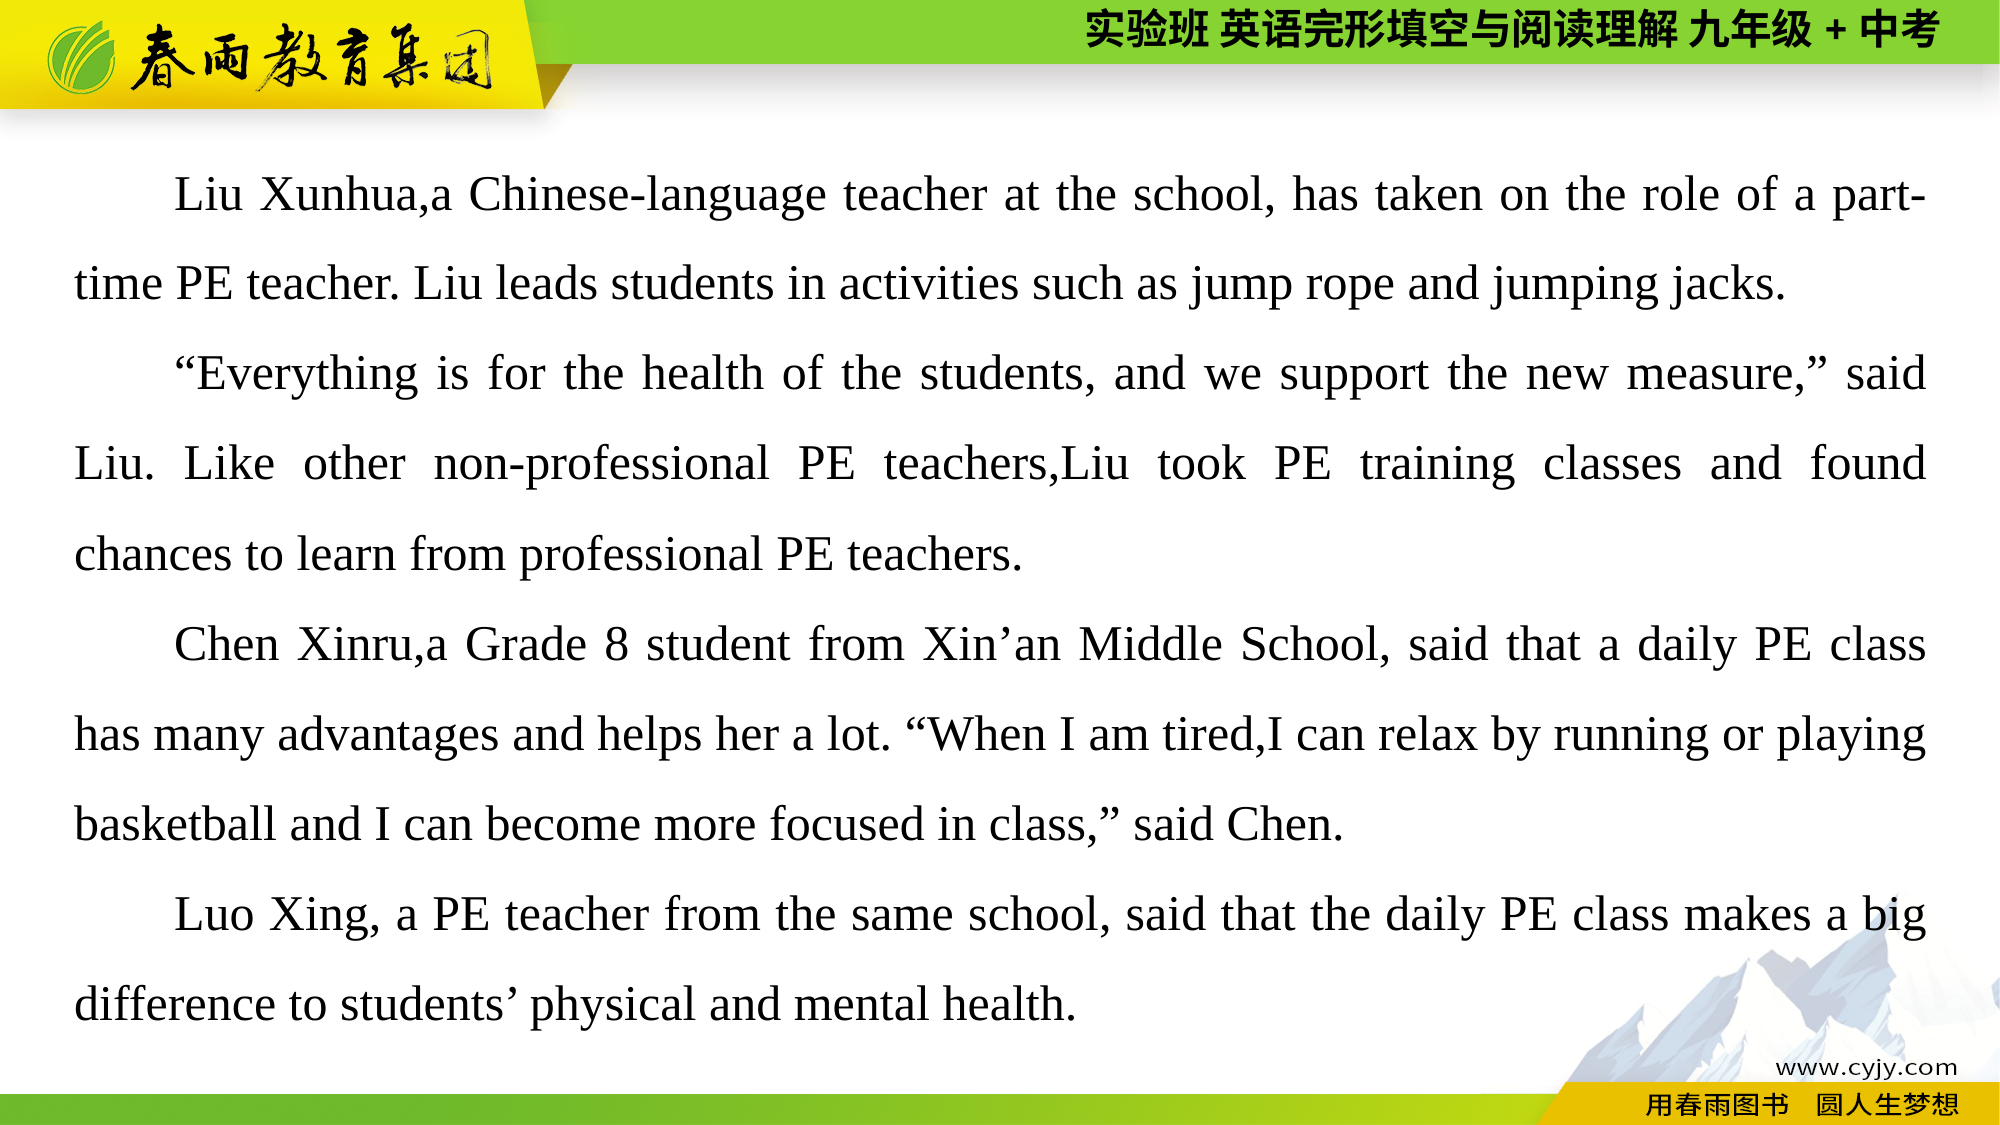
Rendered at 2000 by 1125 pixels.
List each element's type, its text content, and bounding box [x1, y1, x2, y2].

list Liu Xunhua,a Chinese-language teacher at the school, has taken on the role of a part-time PE teacher. Liu leads students in activities such as jump rope and jumping jacks. “Everything is for the health of the students, and we support the new measure,” said Liu. Like other non-professional PE teachers,Liu took PE training classes and found chances to learn from professional PE teachers. Chen Xinru,a Grade 8 student from Xin’an Middle School, said that a daily PE class has many advantages and helps her a lot. “When I am tired,I can relax by running or playing basketball and I can become more focused in class,” said Chen. Luo Xing, a PE teacher from the same school, said that the daily PE class makes a big difference to students’ physical and mental health. [59, 122, 1944, 1047]
picture [0, 0, 2000, 1125]
